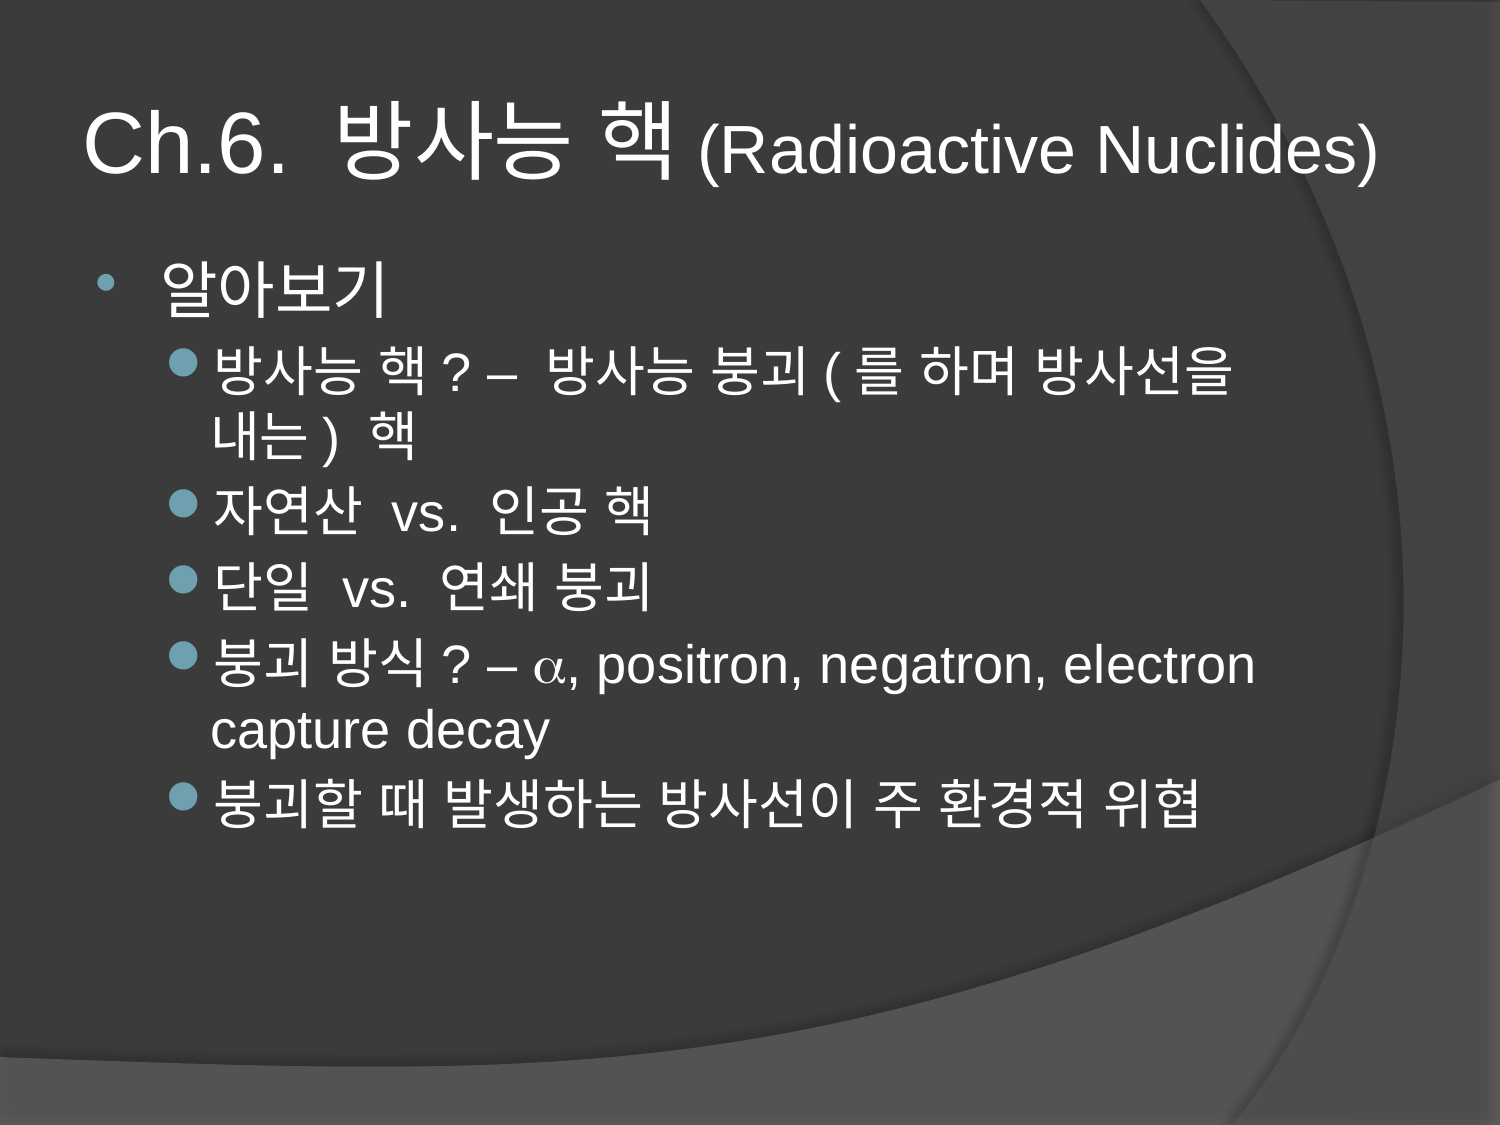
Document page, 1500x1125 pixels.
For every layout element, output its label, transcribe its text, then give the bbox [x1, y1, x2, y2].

list 알아보기 방사능 핵? – 방사능 붕괴(를 하며 방사선을 내는) 핵 자연산 vs. 인공 핵 단일 vs. 연쇄 붕괴 붕괴 방식? – a, positron, negatron, electron capture decay 붕괴할 때 발생하는 방사선이 주 환경적 위협 [76, 243, 1302, 986]
title Ch.6. 방사능 핵(Radioactive Nuclides) [75, 45, 1447, 233]
